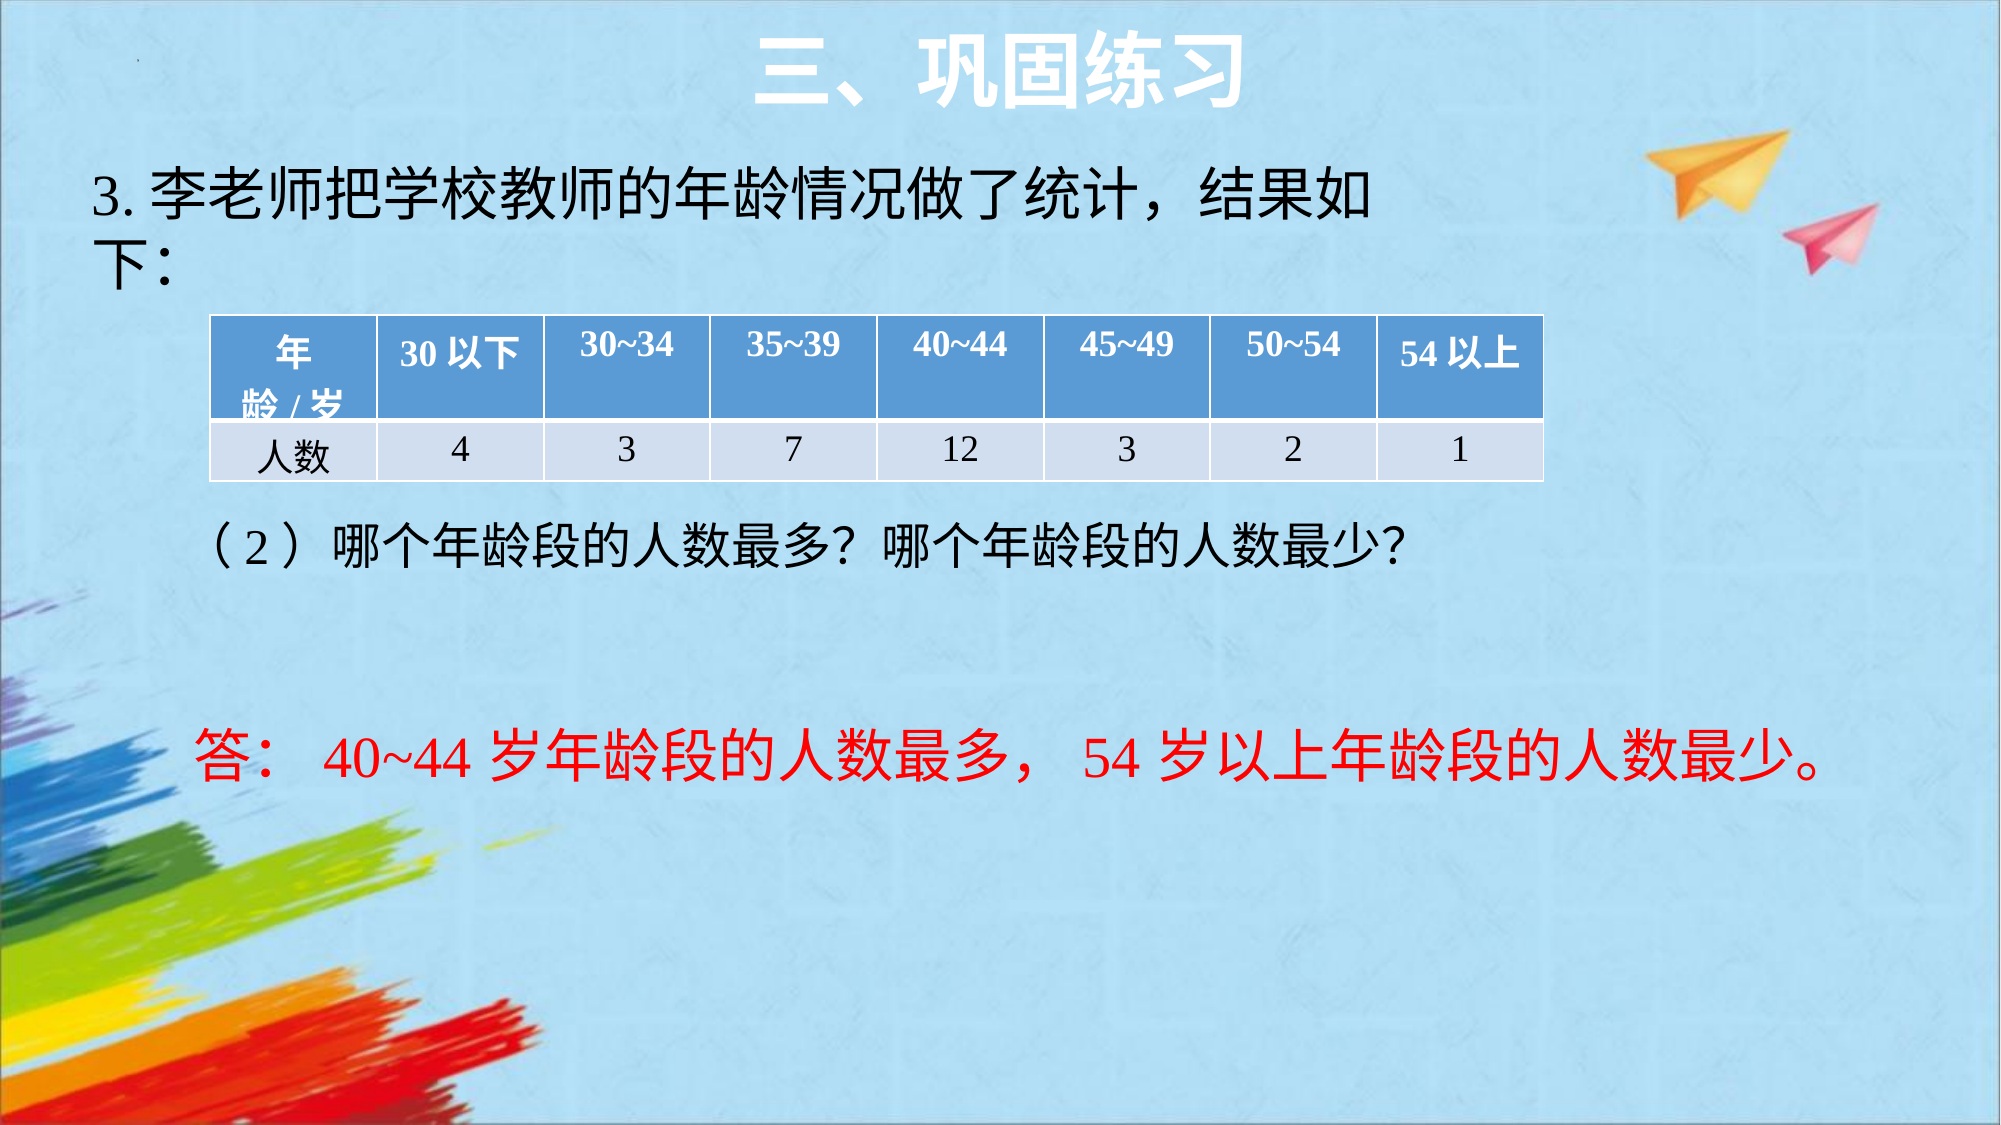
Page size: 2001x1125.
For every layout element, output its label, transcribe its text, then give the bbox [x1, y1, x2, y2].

text_box 三、巩固练习 [0, 0, 2000, 138]
table_header 35~39 [711, 316, 876, 418]
table_header 54以上 [1378, 316, 1543, 418]
text_box 3.李老师把学校教师的年龄情况做了统计，结果如下： [77, 149, 1446, 305]
table_header 45~49 [1045, 316, 1209, 418]
table_cell 3 [1045, 423, 1209, 480]
table_cell 12 [878, 423, 1043, 480]
table_header 30以下 [378, 316, 543, 418]
table_header 40~44 [878, 316, 1043, 418]
table_cell 人数 [211, 423, 376, 480]
table_header 50~54 [1211, 316, 1376, 418]
table_cell 7 [711, 423, 876, 480]
picture [0, 0, 2001, 1125]
table_cell 2 [1211, 423, 1376, 480]
table_cell 3 [545, 423, 709, 480]
table_header 年龄/岁 [211, 316, 376, 418]
table_cell 1 [1378, 423, 1543, 480]
text_box 答：40~44岁年龄段的人数最多，54岁以上年龄段的人数最少。 [178, 711, 1841, 797]
table_header 30~34 [545, 316, 709, 418]
text_box （2）哪个年龄段的人数最多？哪个年龄段的人数最少？ [167, 506, 1604, 582]
table_cell 4 [378, 423, 543, 480]
